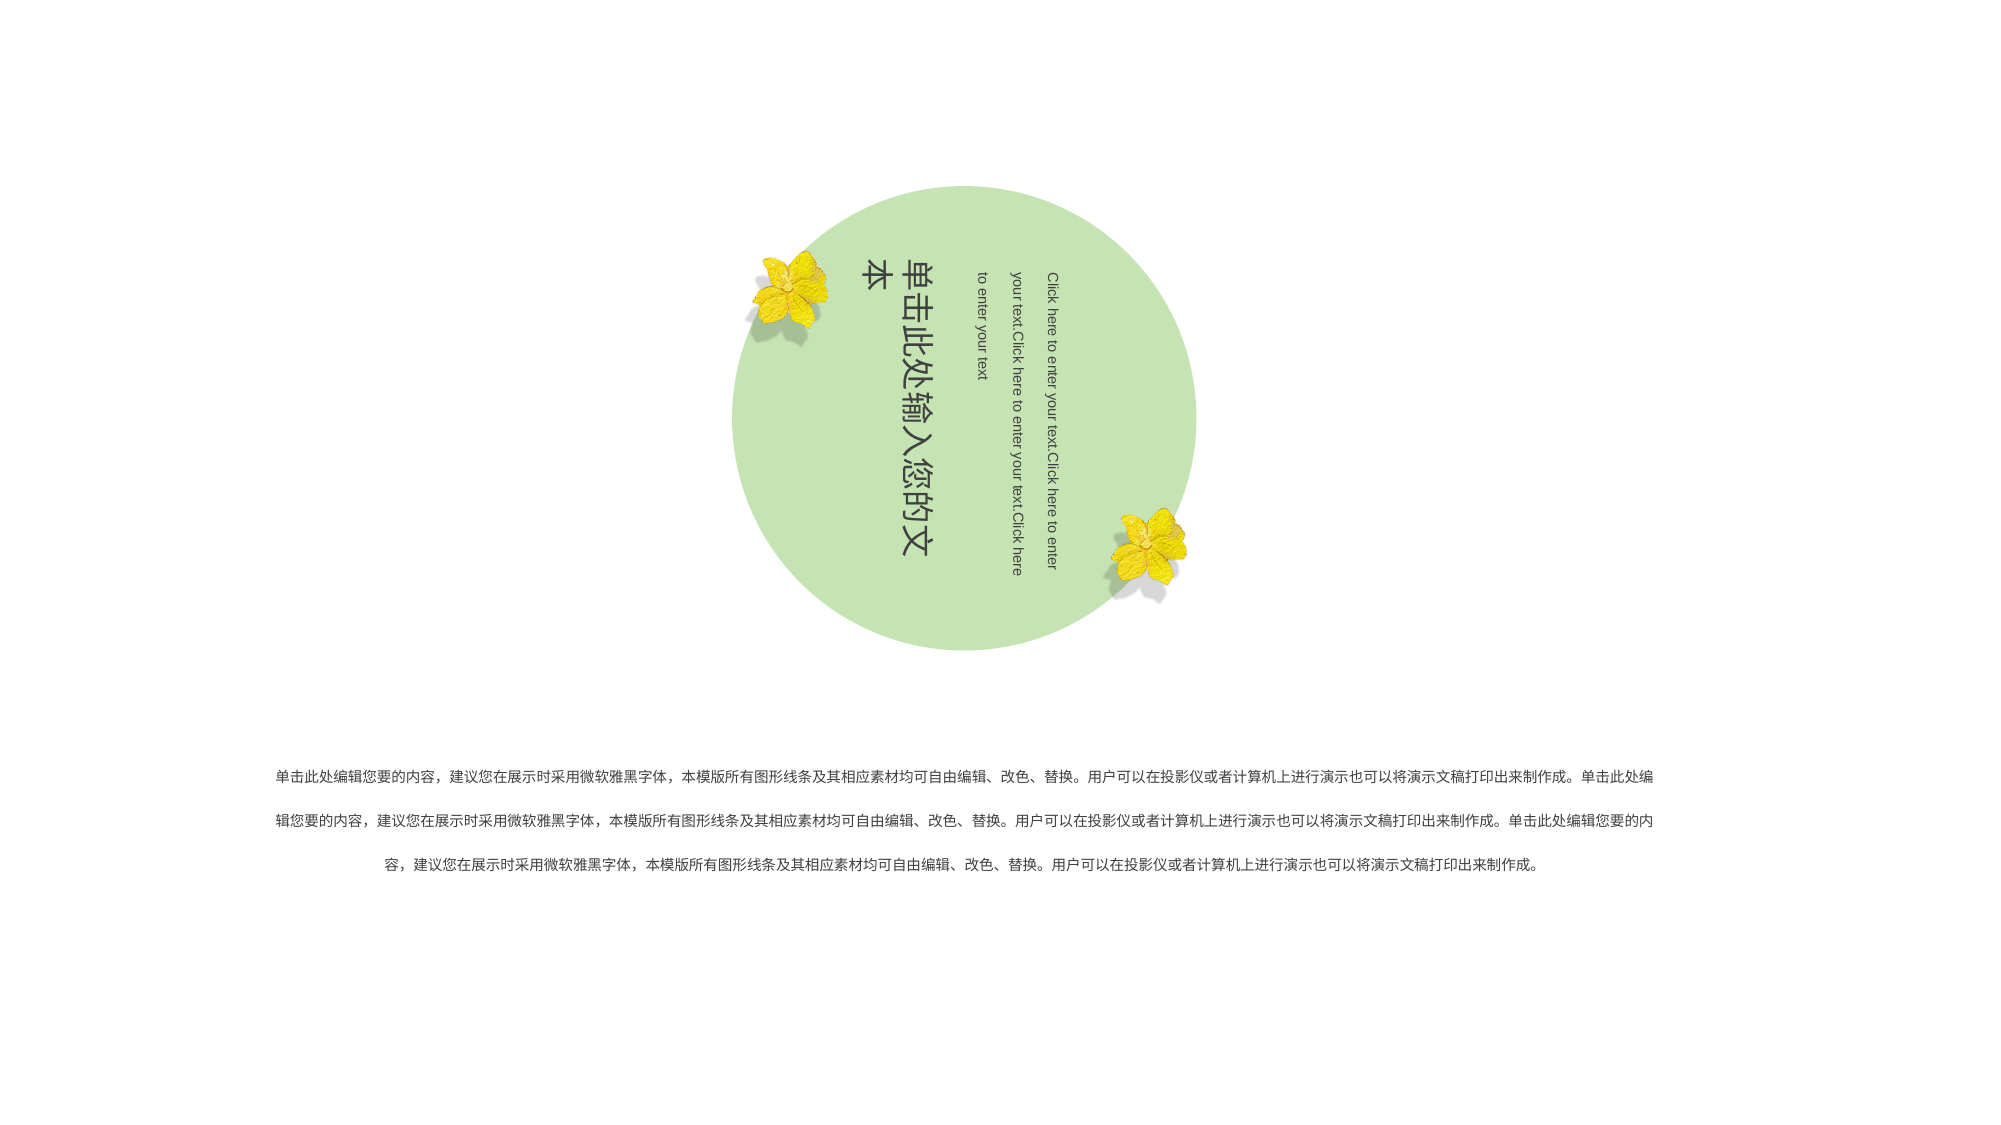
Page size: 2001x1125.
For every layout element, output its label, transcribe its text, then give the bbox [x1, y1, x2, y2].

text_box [732, 239, 1197, 623]
text_box [815, 185, 1114, 239]
text_box 单击此处编辑您要的内容，建议您在展示时采用微软雅黑字体，本模版所有图形线条及其相应素材均可自由编辑、改色、替换。用户可以在投影仪或者计算机上进行演示也可以将演示文稿打印出来制作成。单击此处编辑您要的内容，建议您在展示时采用微软雅黑字体，本模版所有图形线条及其相应素材均可自由编辑、改色、替换。用户可以在投影仪或者计算机上进行演示也可以将演示文稿打印出来制作成。单击此处编辑您要的内容，建议您在展示时采用微软雅黑字体，本模版所有图形线条及其相应素材均可自由编辑、改色、替换。用户可以在投影仪或者计算机上进行演示也可以将演示文稿打印出来制作成。 [256, 734, 1673, 881]
text_box [852, 623, 1076, 652]
